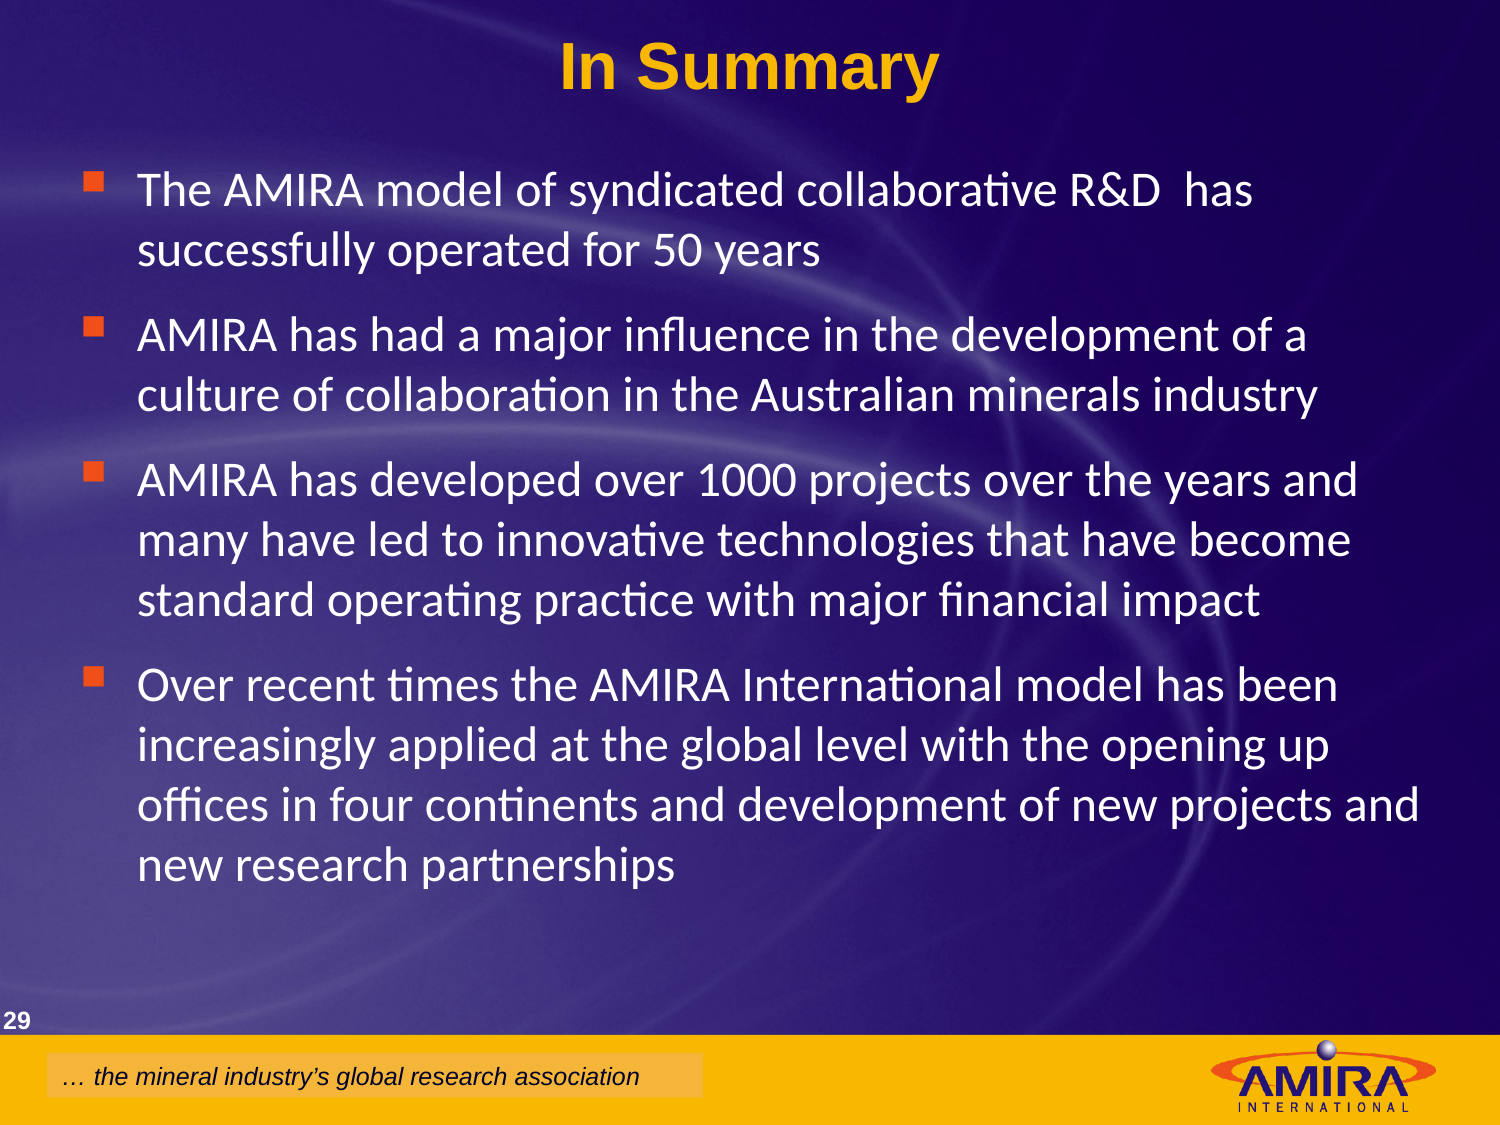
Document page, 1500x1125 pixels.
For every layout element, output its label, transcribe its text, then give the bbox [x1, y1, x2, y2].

picture [0, 0, 1500, 1034]
title In Summary [112, 9, 1388, 116]
text_box The AMIRA model of syndicated collaborative R&D has successfully operated for 50 years AMIRA has had a major influence in the development of a culture of collaboration in the Australian minerals industry AMIRA has developed over 1000 projects over the years and many have led to innovative technologies that have become standard operating practice with major financial impact Over recent times the AMIRA International model has been increasingly applied at the global level with the opening up offices in four continents and development of new projects and new research partnerships [65, 148, 1437, 984]
picture [1211, 1040, 1436, 1112]
text_box 29 [0, 997, 59, 1043]
